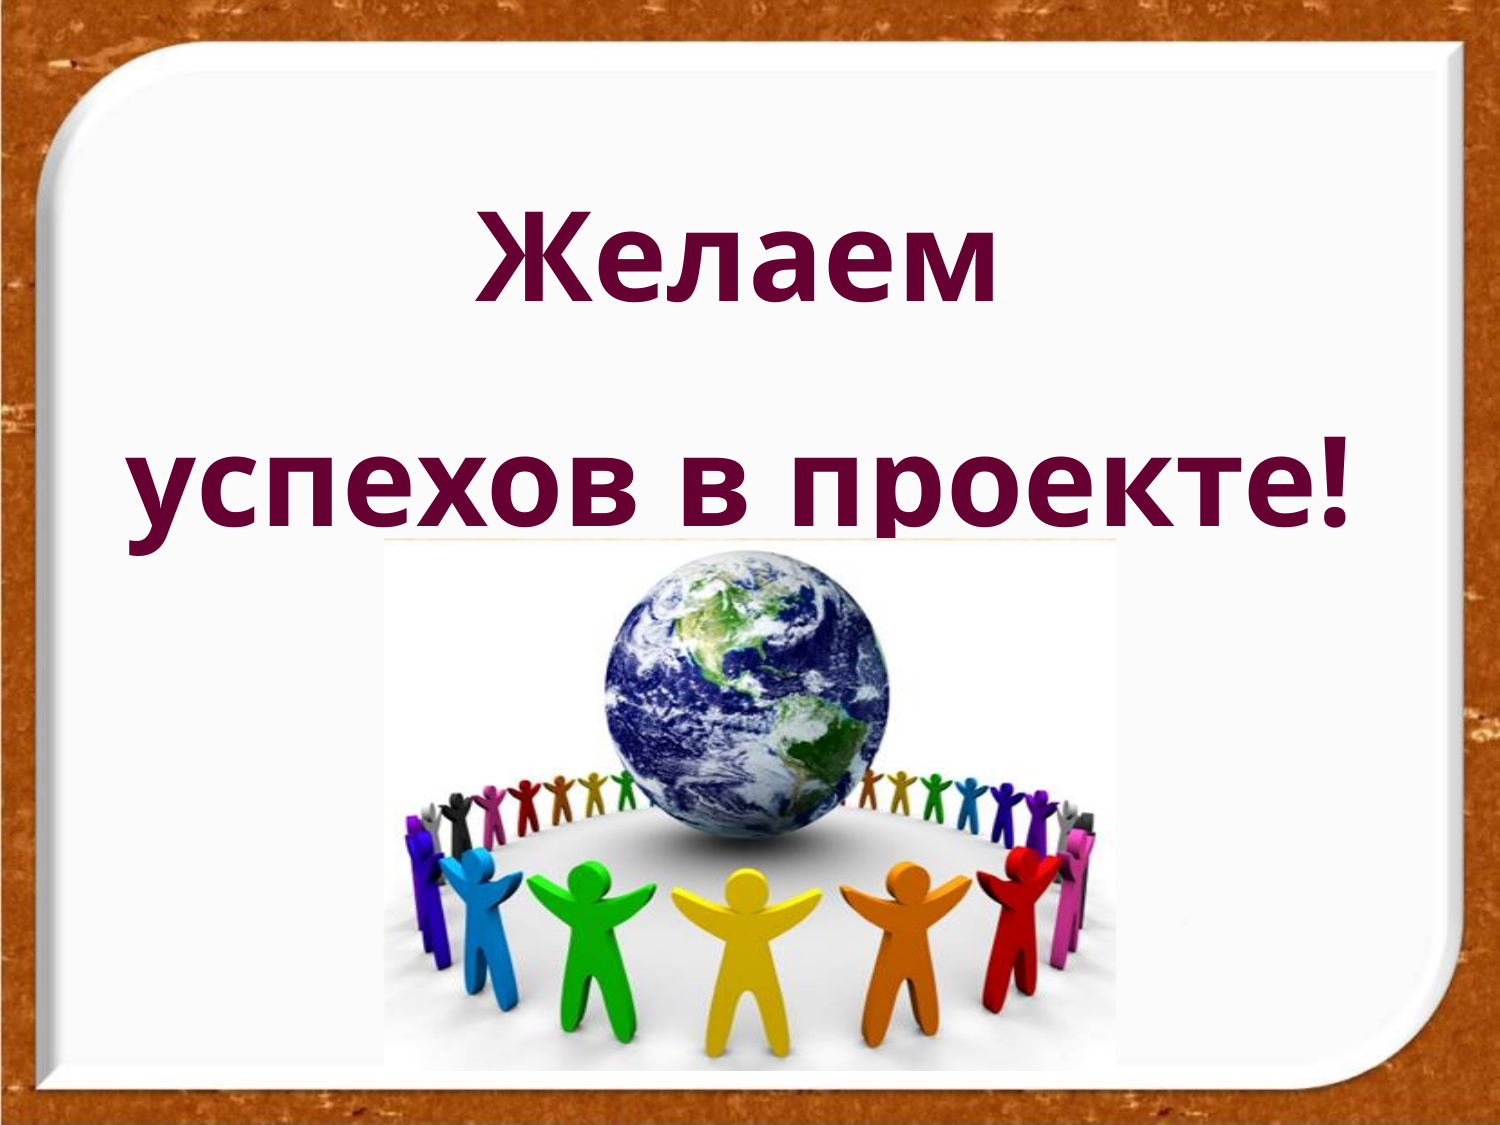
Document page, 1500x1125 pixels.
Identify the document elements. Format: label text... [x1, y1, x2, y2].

title Желаем успехов в проекте! [41, 42, 1471, 610]
picture [0, 0, 1500, 1125]
